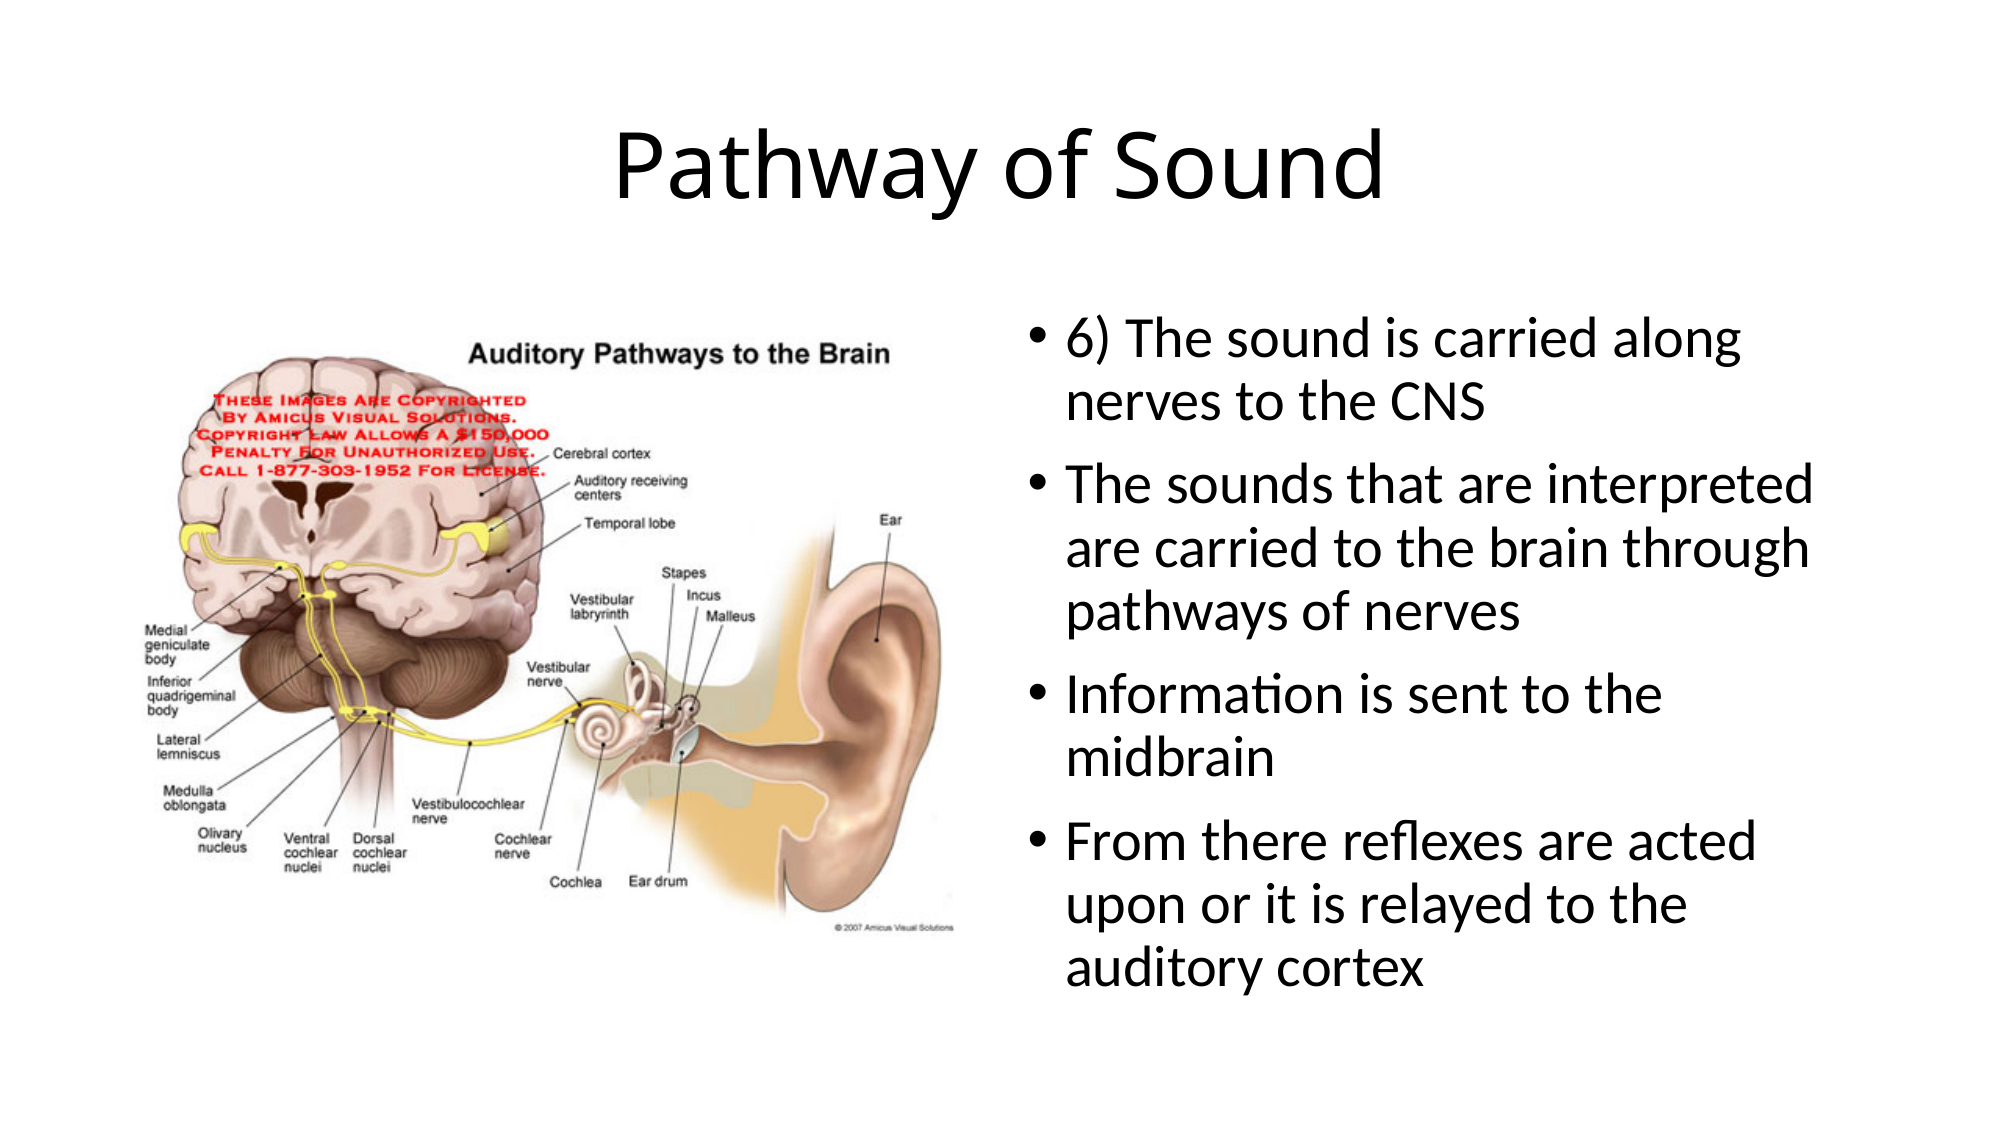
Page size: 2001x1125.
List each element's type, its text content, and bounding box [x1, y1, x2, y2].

picture [117, 299, 977, 964]
list 6) The sound is carried along nerves to the CNS The sounds that are interpreted are carried to the brain through pathways of nerves Information is sent to the midbrain From there reflexes are acted upon or it is relayed to the auditory cortex [1012, 299, 1863, 1014]
title Pathway of Sound [137, 59, 1863, 278]
